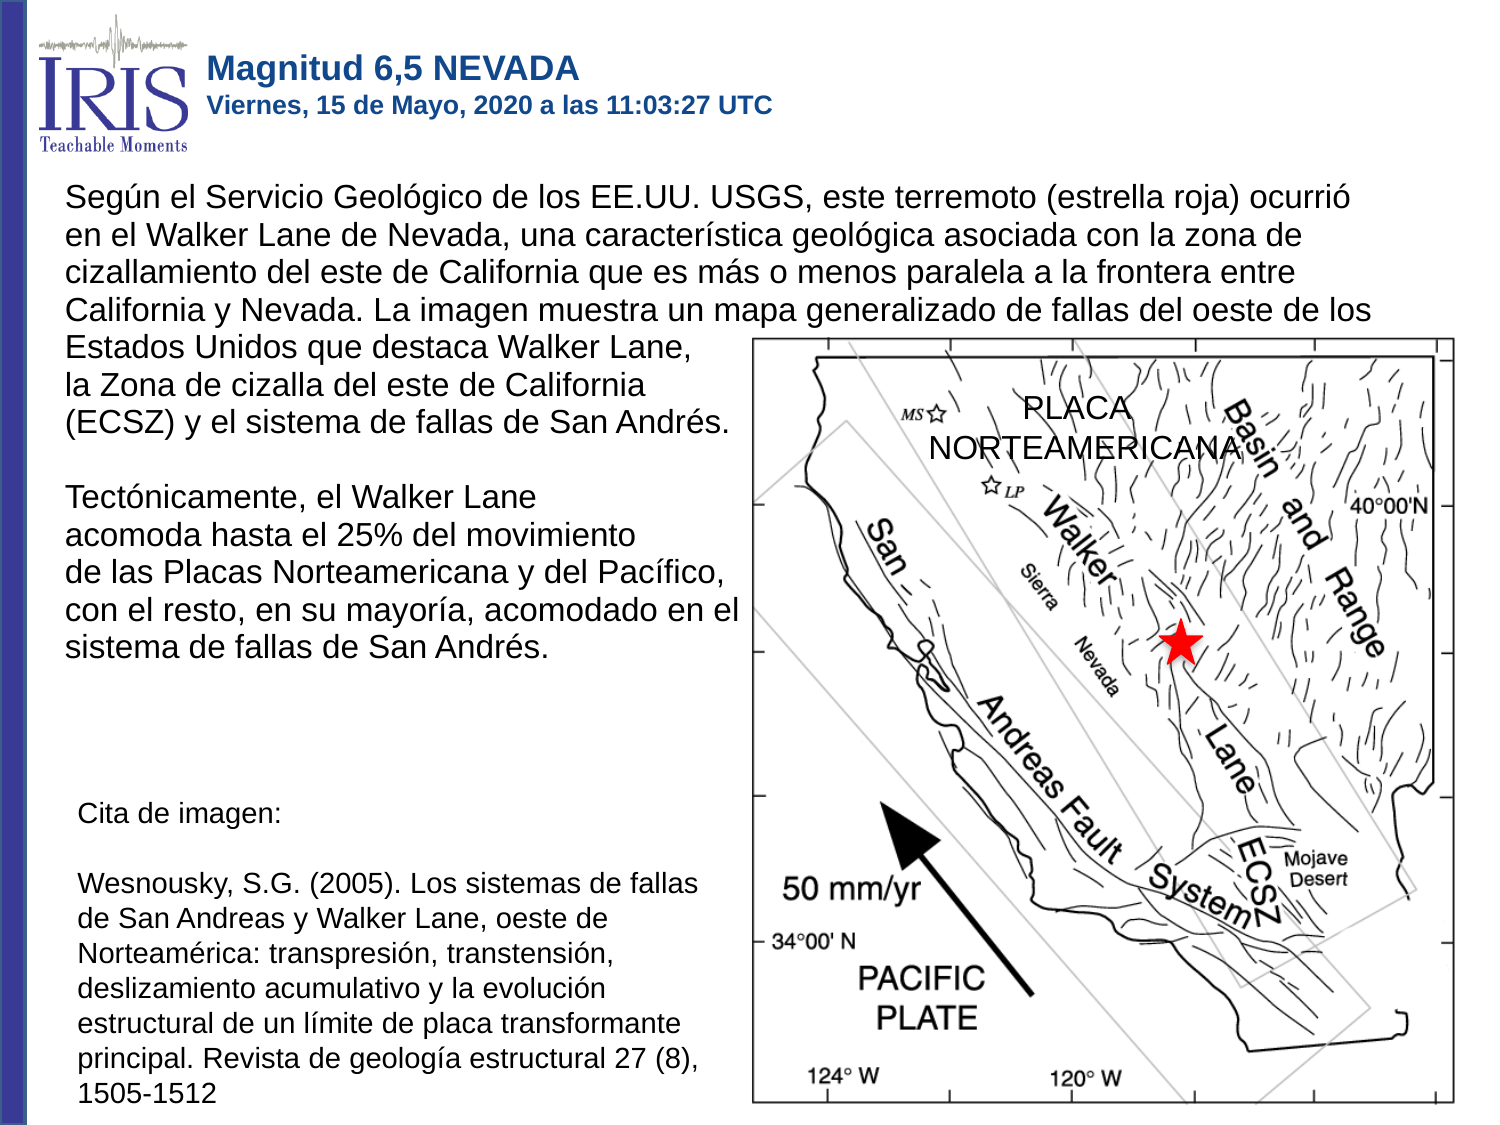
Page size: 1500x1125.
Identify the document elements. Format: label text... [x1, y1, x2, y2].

text_box Magnitud 6,5 NEVADA Viernes, 15 de Mayo, 2020 a las 11:03:27 UTC [191, 2, 1488, 128]
picture [39, 12, 188, 165]
text_box Según el Servicio Geológico de los EE.UU. USGS, este terremoto (estrella roja) ocurrió en el Walker Lane de Nevada, una característica geológica asociada con la zona de cizallamiento del este de California que es más o menos paralela a la frontera entre California y Nevada. La imagen muestra un mapa generalizado de fallas del oeste de los Estados Unidos que destaca Walker Lane, la Zona de cizalla del este de California (ECSZ) y el sistema de fallas de San Andrés. Tectónicamente, el Walker Lane acomoda hasta el 25% del movimiento de las Placas Norteamericana y del Pacífico, con el resto, en su mayoría, acomodado en el sistema de fallas de San Andrés. [49, 170, 1413, 673]
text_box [743, 337, 1463, 1113]
text_box [0, 0, 27, 1125]
text_box Cita de imagen: Wesnousky, S.G. (2005). Los sistemas de fallas de San Andreas y Walker Lane, oeste de Norteamérica: transpresión, transtensión, deslizamiento acumulativo y la evolución estructural de un límite de placa transformante principal. Revista de geología estructural 27 (8), 1505-1512 [62, 787, 734, 1117]
